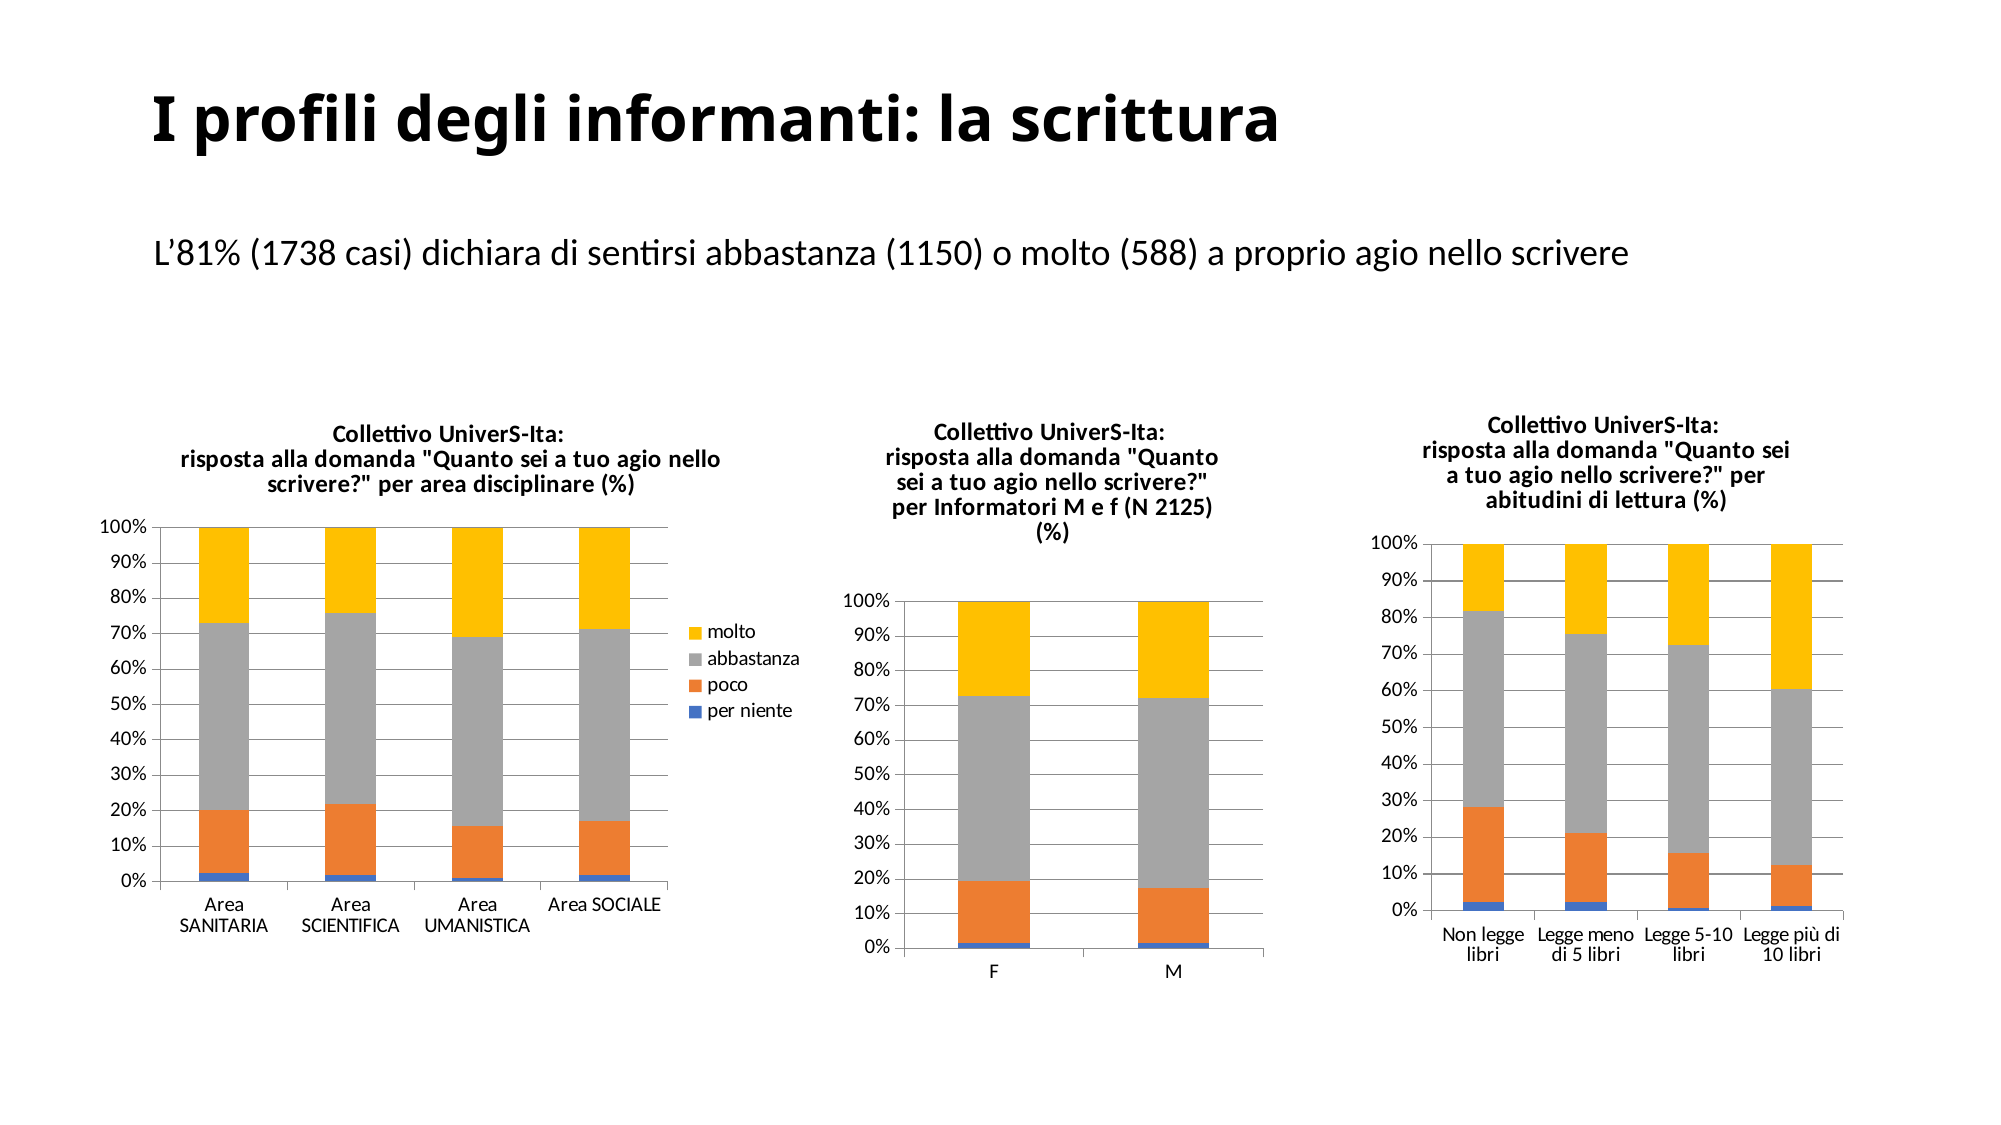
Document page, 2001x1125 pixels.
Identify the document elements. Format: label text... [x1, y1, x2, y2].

chart [1360, 387, 1853, 978]
chart [84, 397, 820, 948]
title I profili degli informanti: la scrittura [137, 59, 1863, 183]
chart [833, 394, 1273, 996]
list L’81% (1738 casi) dichiara di sentirsi abbastanza (1150) o molto (588) a proprio agio nello scrivere [138, 225, 1864, 361]
